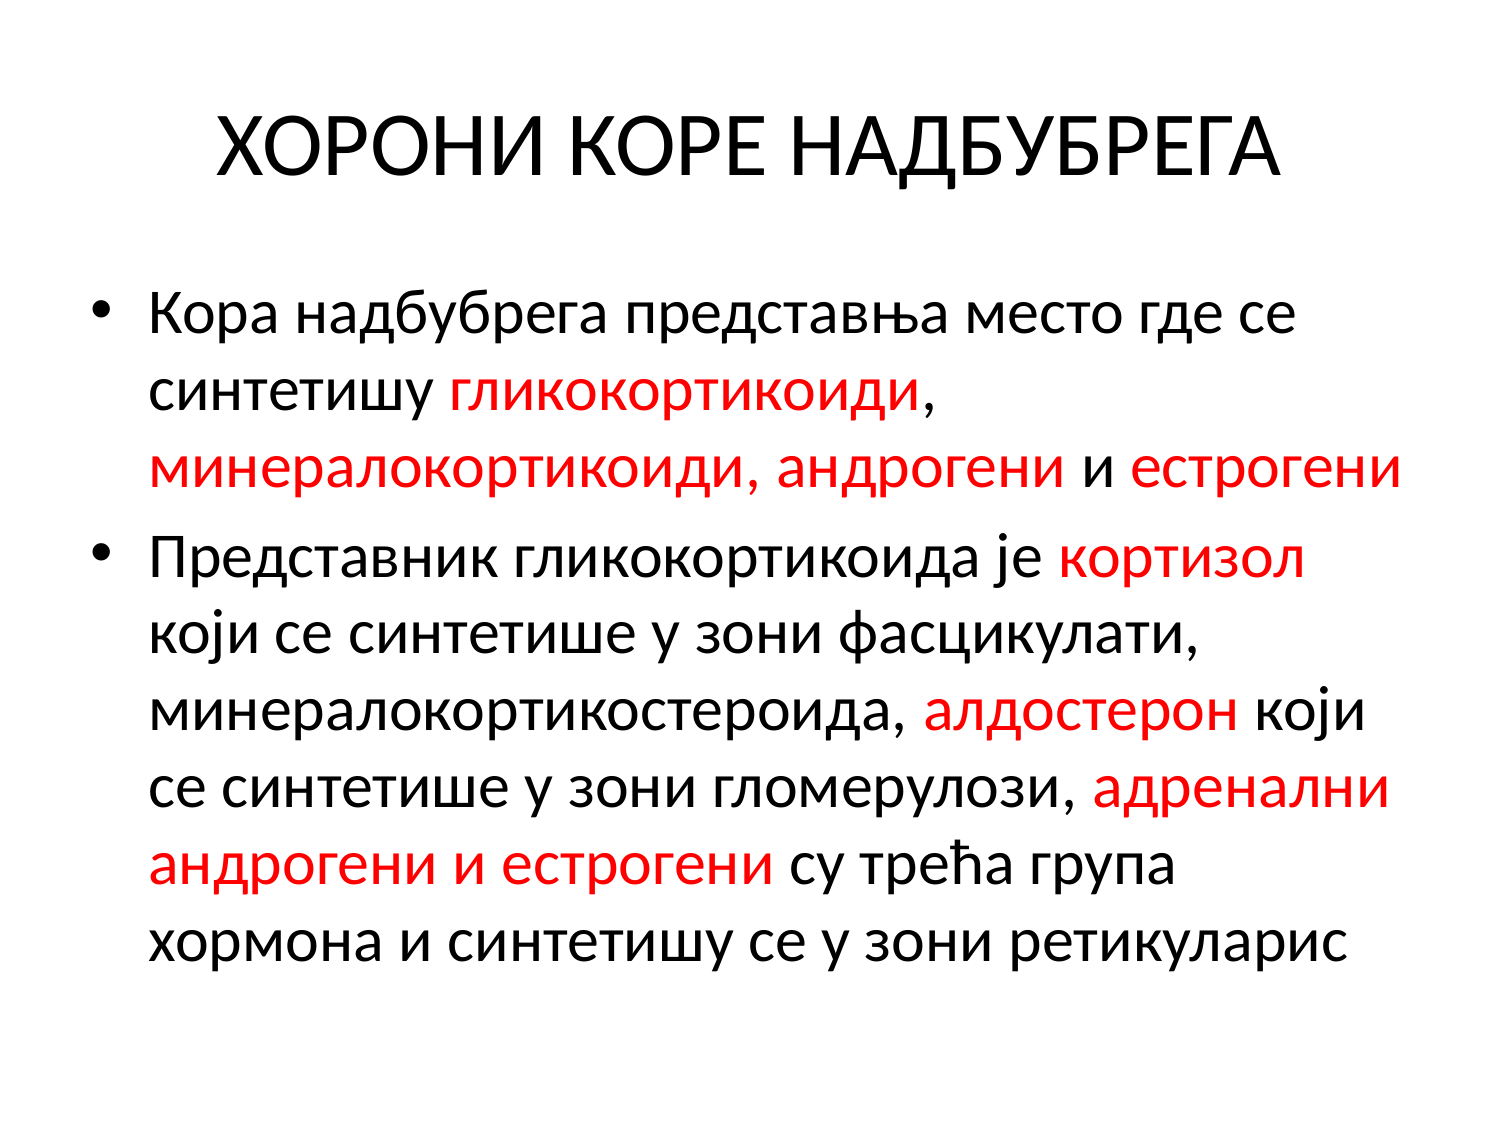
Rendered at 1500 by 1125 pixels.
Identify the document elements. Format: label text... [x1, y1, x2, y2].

list Кора надбубрега представња место где се синтетишу гликокортикоиди, минералокортикоиди, андрогени и естрогени Представник гликокортикоида је кортизол који се синтетише у зони фасцикулати, минералокортикостероида, алдостерон који се синтетише у зони гломерулози, адренални андрогени и естрогени су трећа група хормона и синтетишу се у зони ретикуларис [75, 262, 1425, 1005]
title ХОРОНИ КОРЕ НАДБУБРЕГА [75, 45, 1425, 233]
